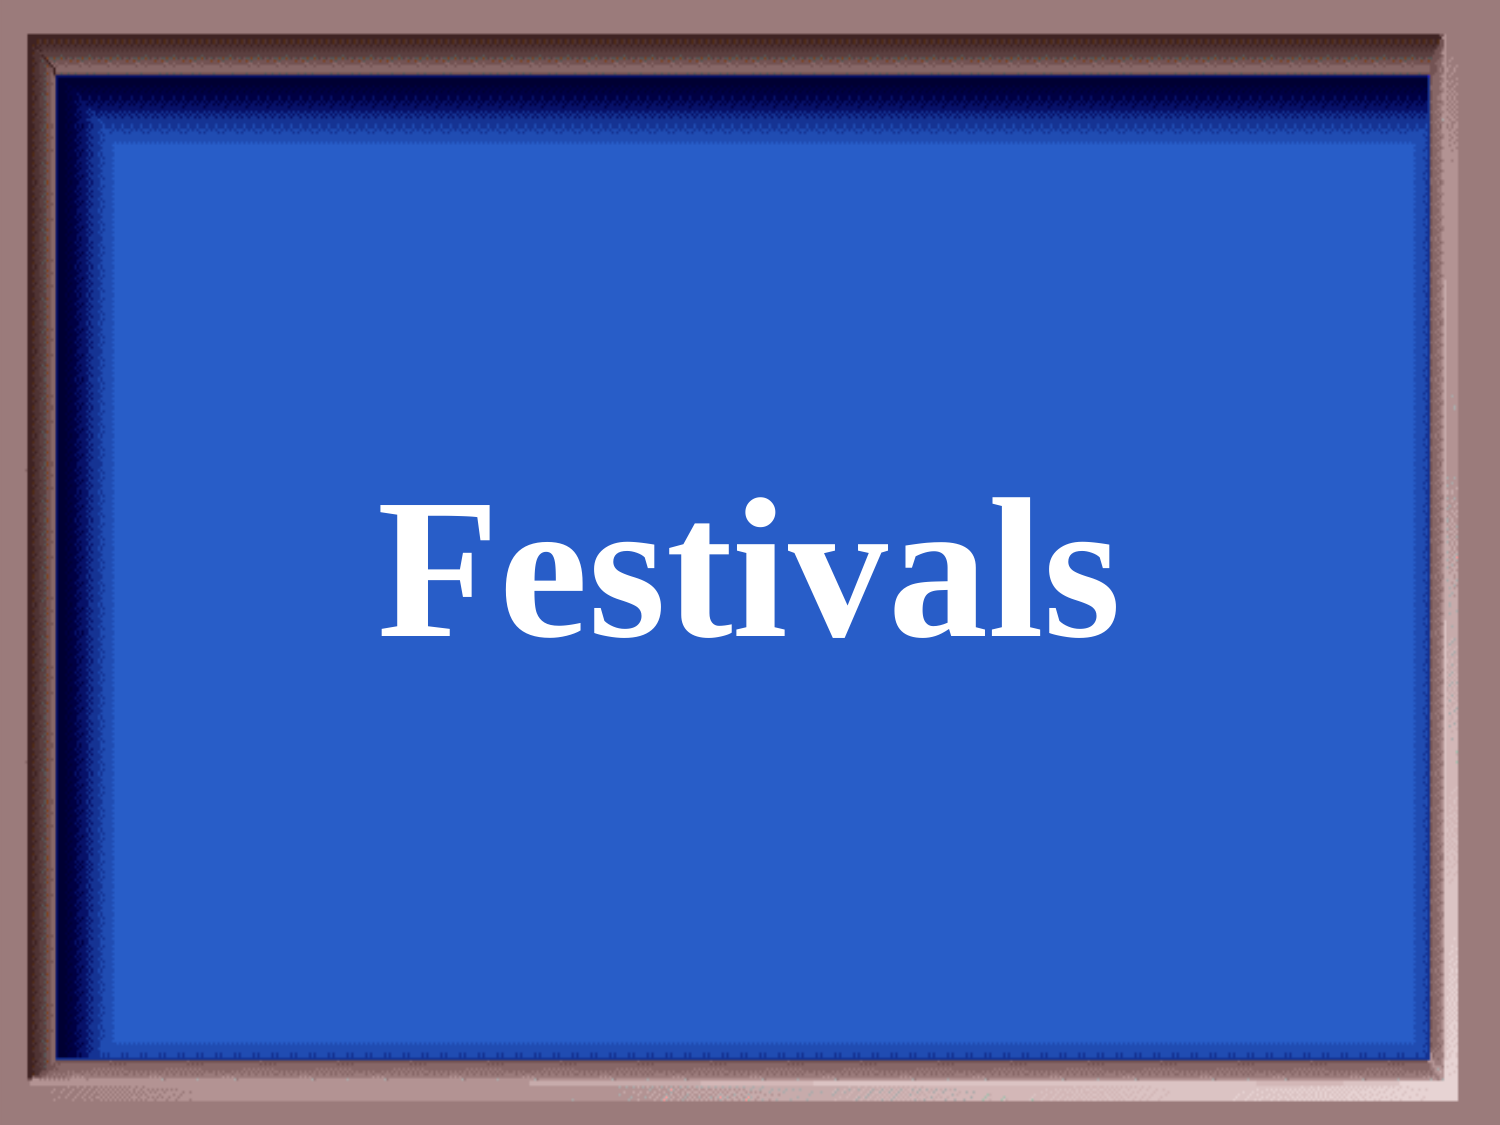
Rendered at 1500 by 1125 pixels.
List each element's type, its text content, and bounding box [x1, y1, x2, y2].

picture [0, 0, 1500, 1125]
title Festivals [112, 462, 1388, 650]
